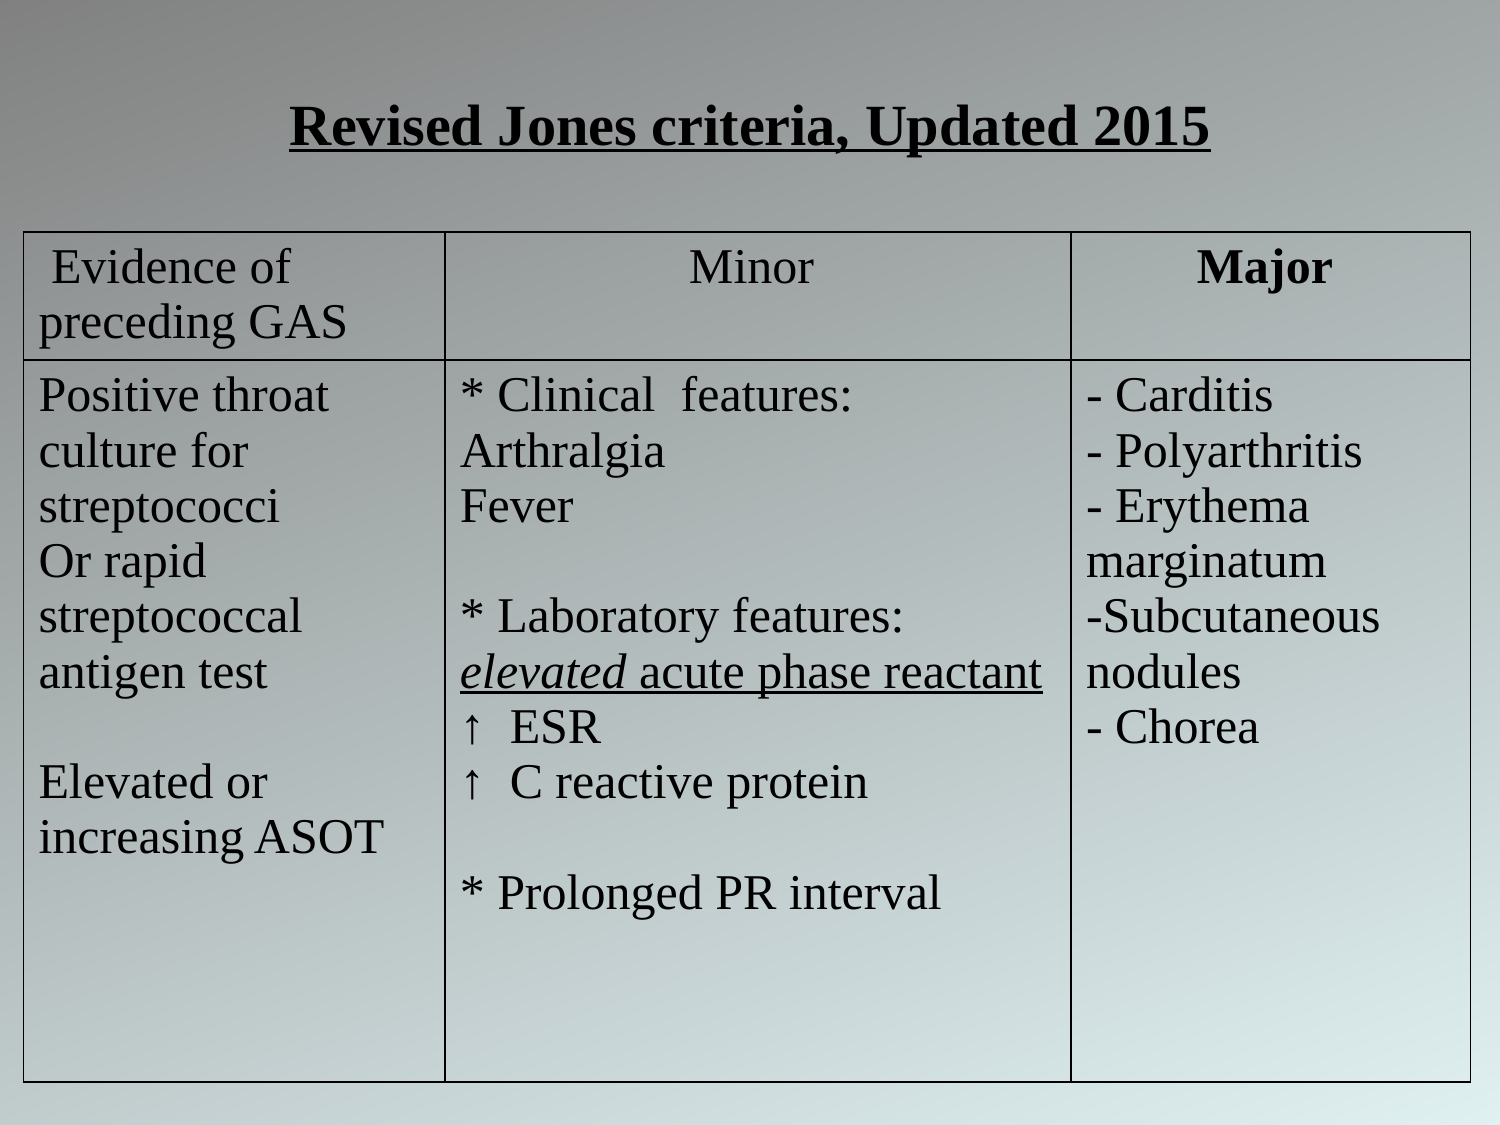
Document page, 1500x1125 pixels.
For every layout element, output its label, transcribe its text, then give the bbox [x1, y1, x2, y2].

table_cell Positive throat culture for streptococci Or rapid streptococcal antigen test Elevated or increasing ASOT [24, 361, 444, 1081]
title Revised Jones criteria, Updated 2015 [0, 46, 1500, 268]
table_cell - Carditis - Polyarthritis - Erythema marginatum -Subcutaneous nodules - Chorea [1072, 361, 1470, 1081]
table_header Minor [446, 233, 1070, 359]
table_header Evidence of preceding GAS [24, 233, 444, 359]
table_header Major [1072, 233, 1470, 359]
table_cell * Clinical features: Arthralgia Fever * Laboratory features: elevated acute phase reactant ↑ ESR ↑ C reactive protein * Prolonged PR interval [446, 361, 1070, 1081]
